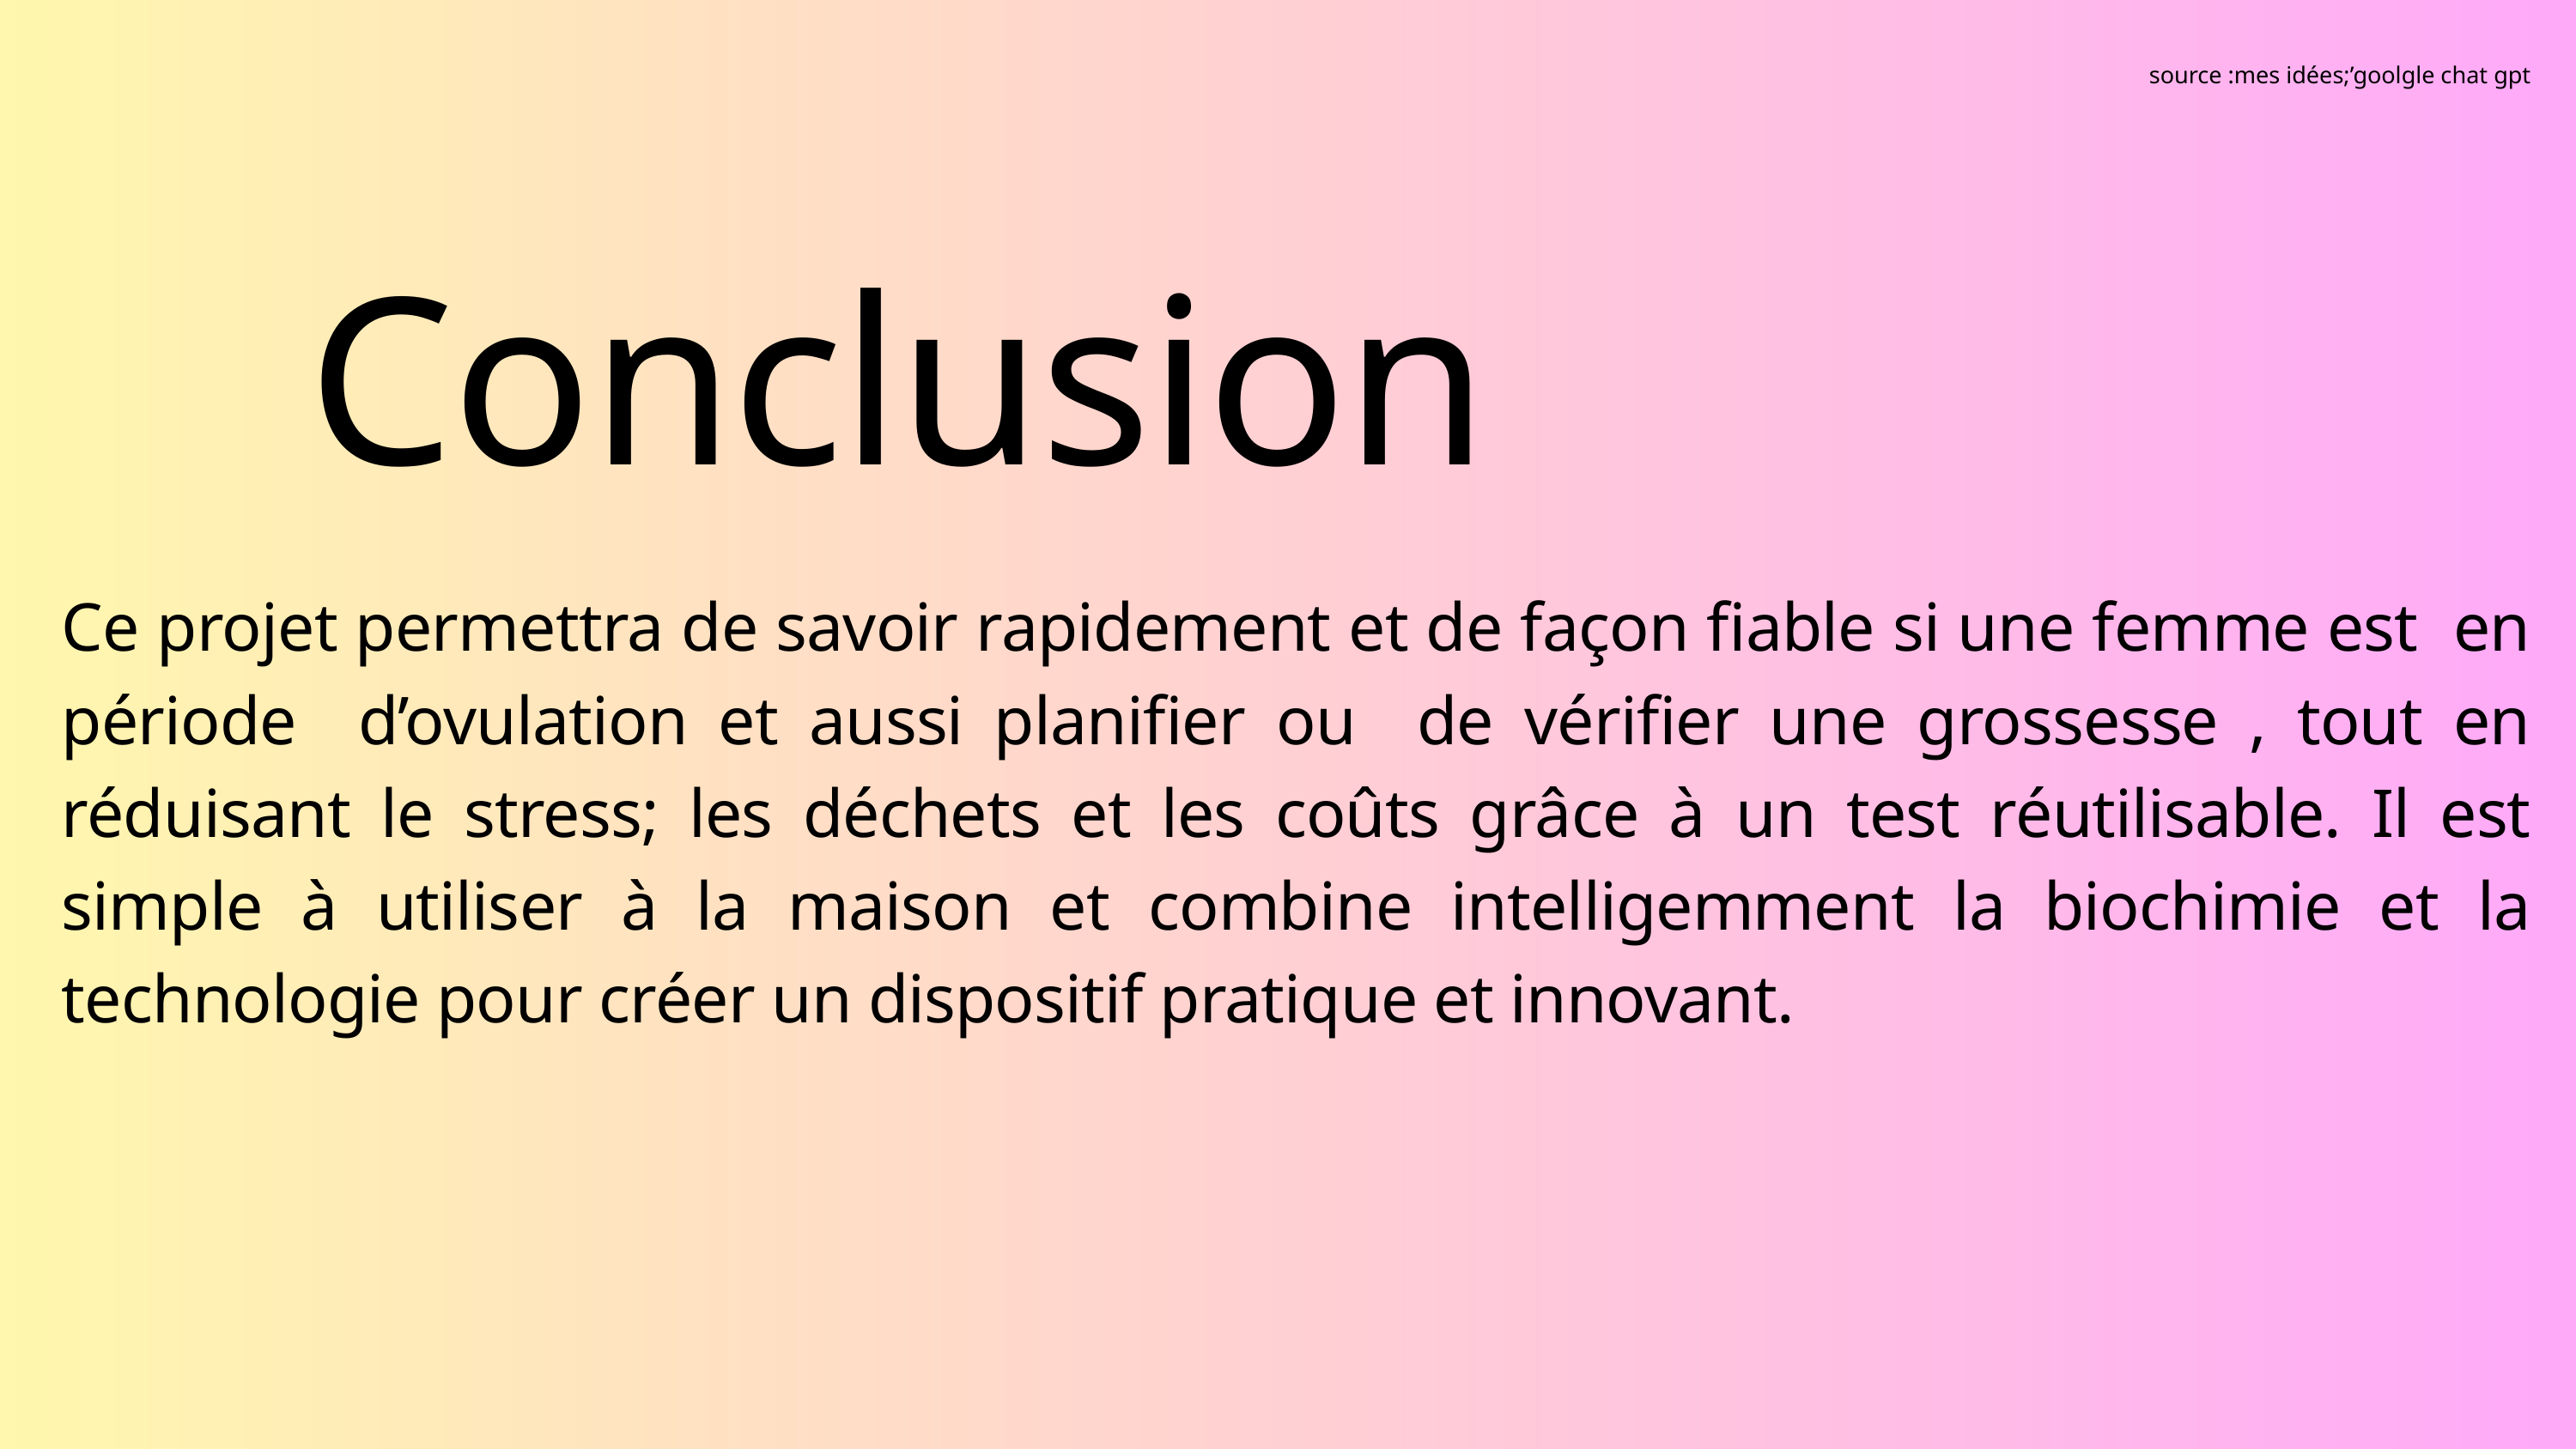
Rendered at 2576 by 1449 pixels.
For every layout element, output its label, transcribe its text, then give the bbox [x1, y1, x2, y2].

text_box Ce projet permettra de savoir rapidement et de façon fiable si une femme est en période d’ovulation et aussi planifier ou de vérifier une grossesse , tout en réduisant le stress; les déchets et les coûts grâce à un test réutilisable. Il est simple à utiliser à la maison et combine intelligemment la biochimie et la technologie pour créer un dispositif pratique et innovant. [61, 571, 2530, 1037]
text_box Conclusion [307, 232, 1747, 512]
text_box source :mes idées;’goolgle chat gpt [2093, 60, 2530, 88]
